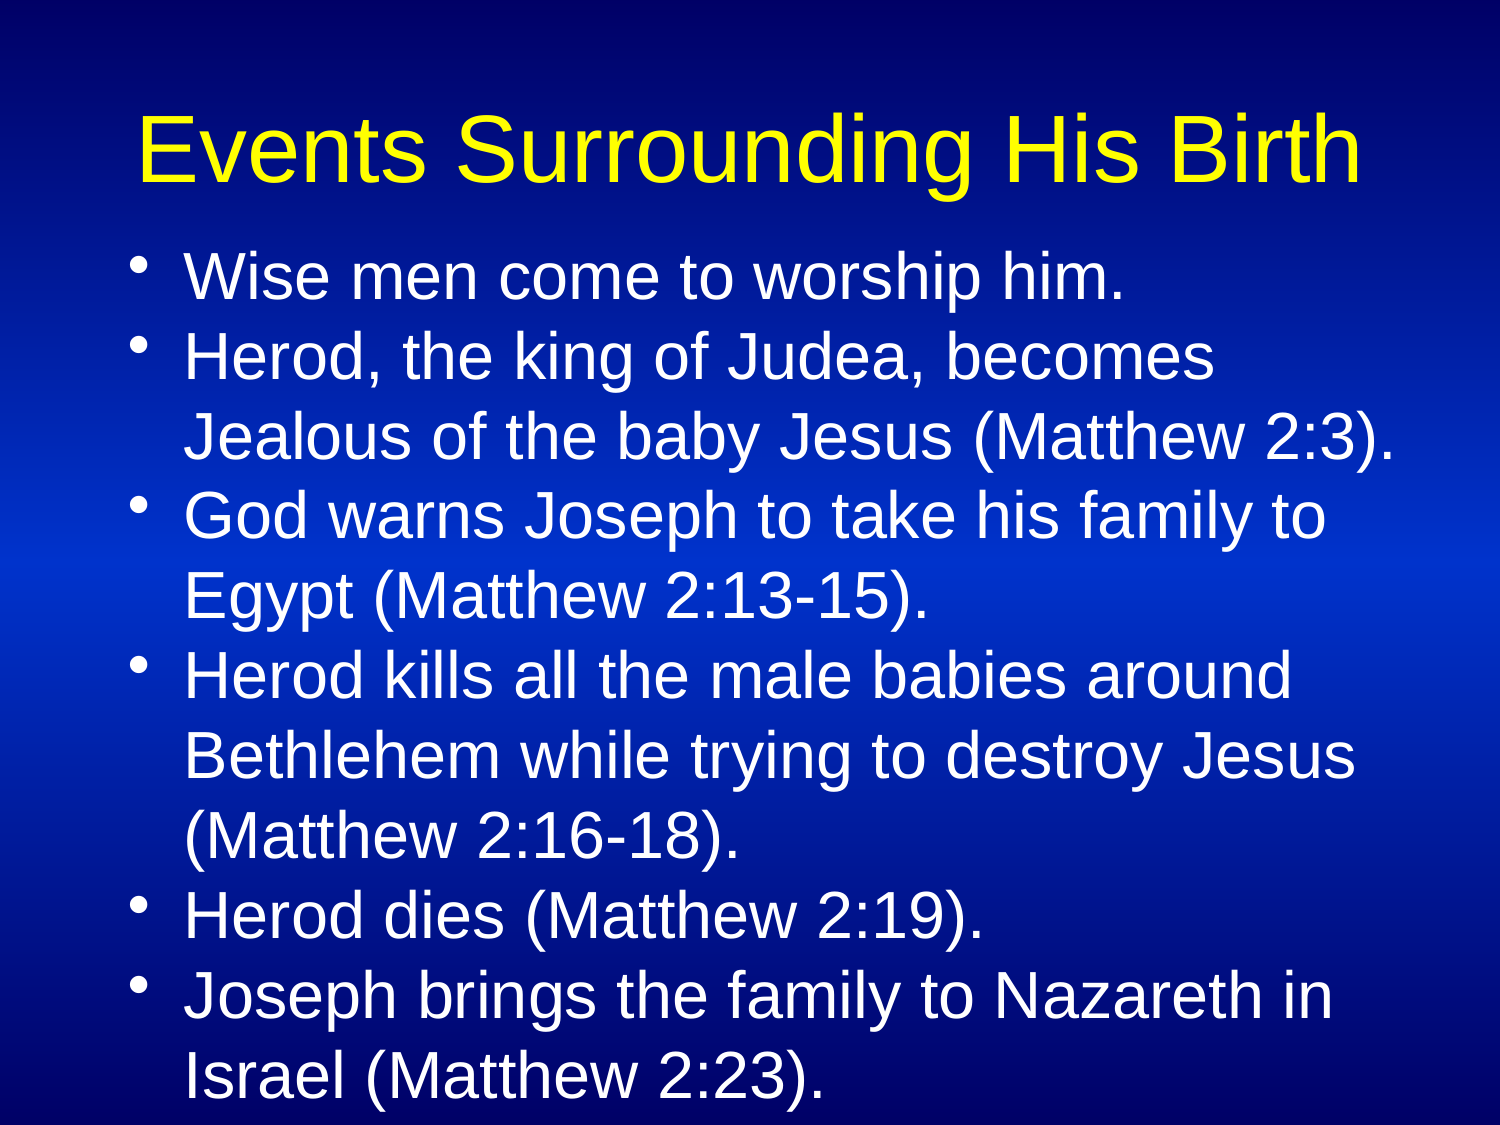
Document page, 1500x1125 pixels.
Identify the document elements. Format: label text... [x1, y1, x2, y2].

title Events Surrounding His Birth [37, 50, 1463, 238]
list Wise men come to worship him. Herod, the king of Judea, becomes Jealous of the baby Jesus (Matthew 2:3). God warns Joseph to take his family to Egypt (Matthew 2:13-15). Herod kills all the male babies around Bethlehem while trying to destroy Jesus (Matthew 2:16-18). Herod dies (Matthew 2:19). Joseph brings the family to Nazareth in Israel (Matthew 2:23). [112, 224, 1438, 1100]
